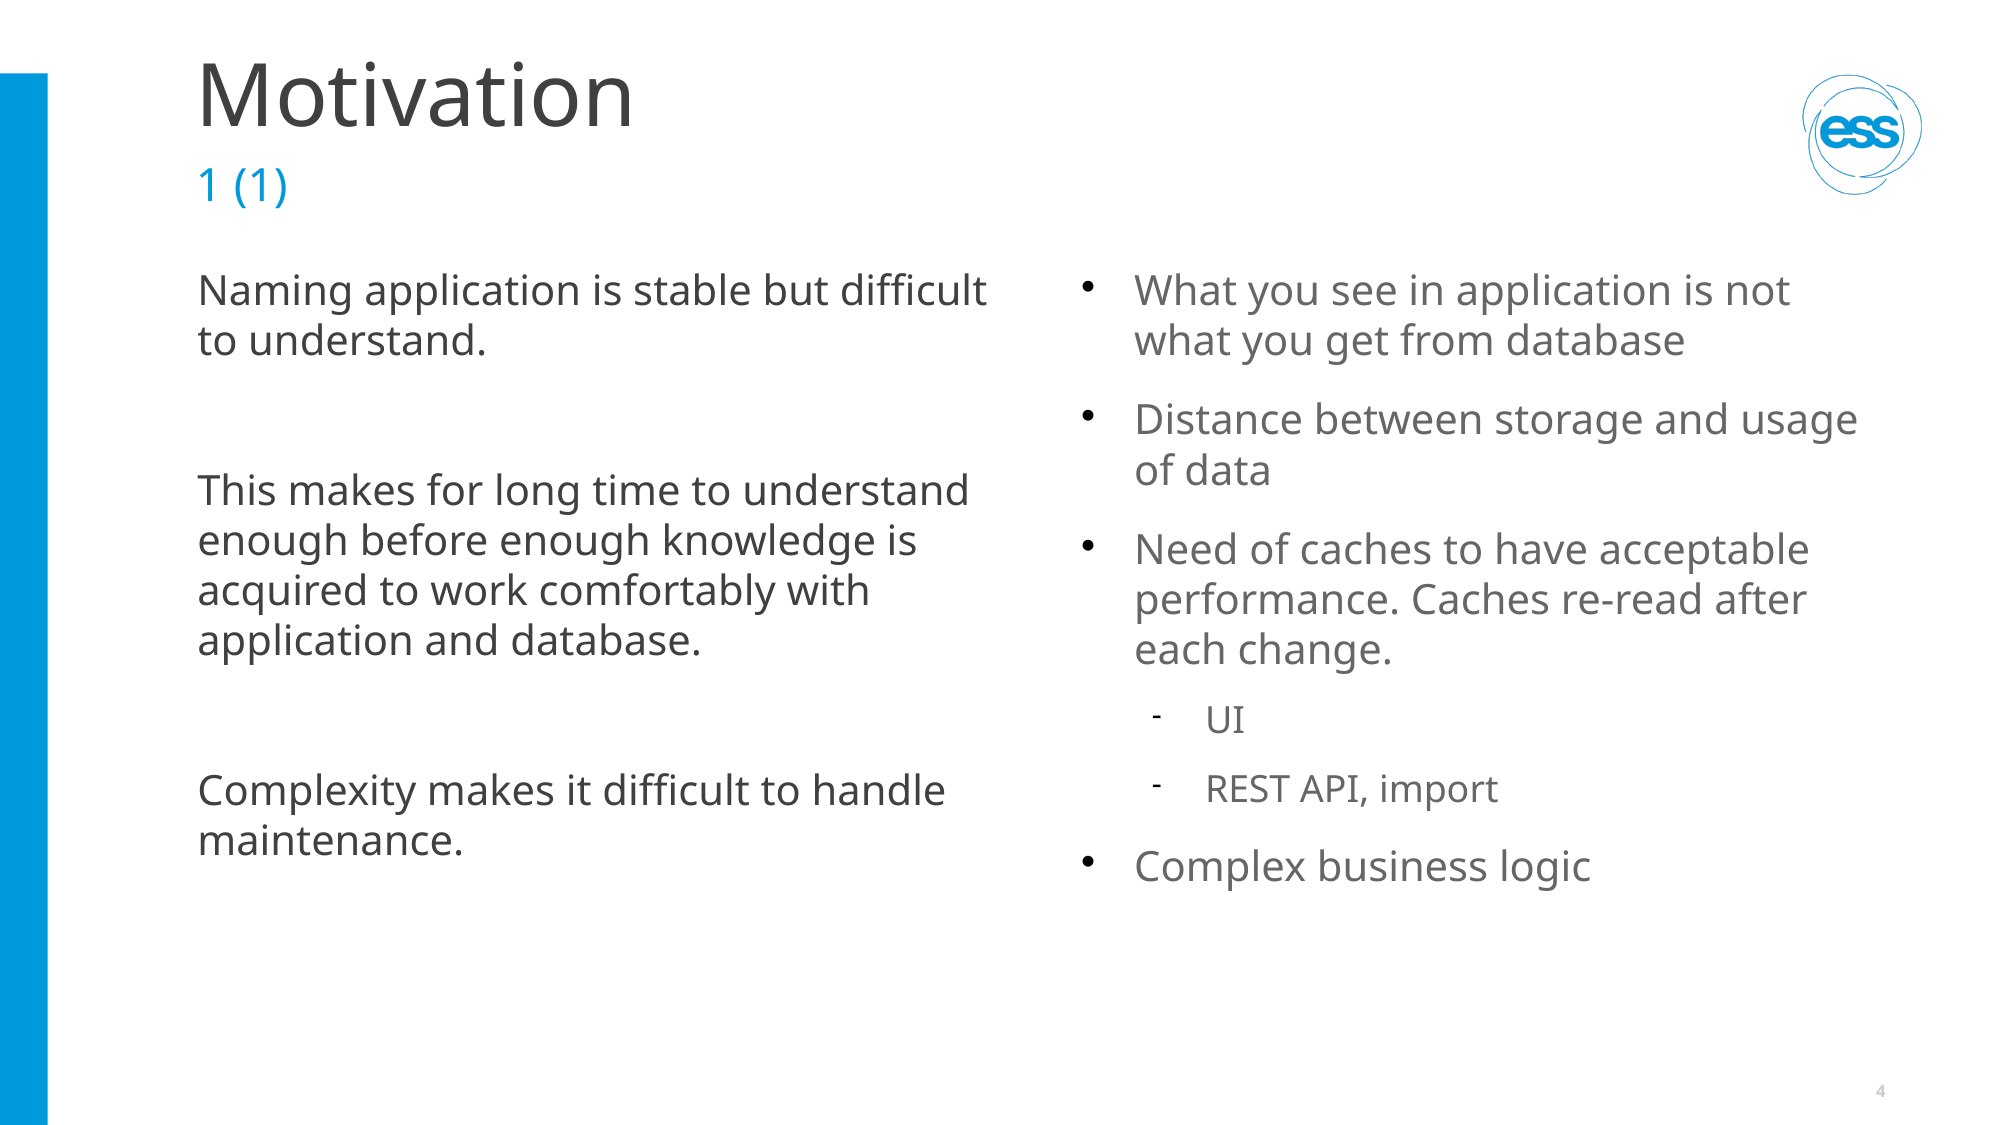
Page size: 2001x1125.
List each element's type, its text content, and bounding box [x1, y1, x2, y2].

text_box 1 (1) [181, 152, 1717, 236]
text_box <number> [1450, 1062, 1901, 1122]
text_box What you see in application is not what you get from database Distance between storage and usage of data Need of caches to have acceptable performance. Caches re-read after each change. UI REST API, import Complex business logic [1063, 256, 1883, 1039]
text_box Naming application is stable but difficult to understand. This makes for long time to understand enough before enough knowledge is acquired to work comfortably with application and database. Complexity makes it difficult to handle maintenance. [197, 256, 1017, 1039]
text_box Motivation [181, 43, 1717, 152]
